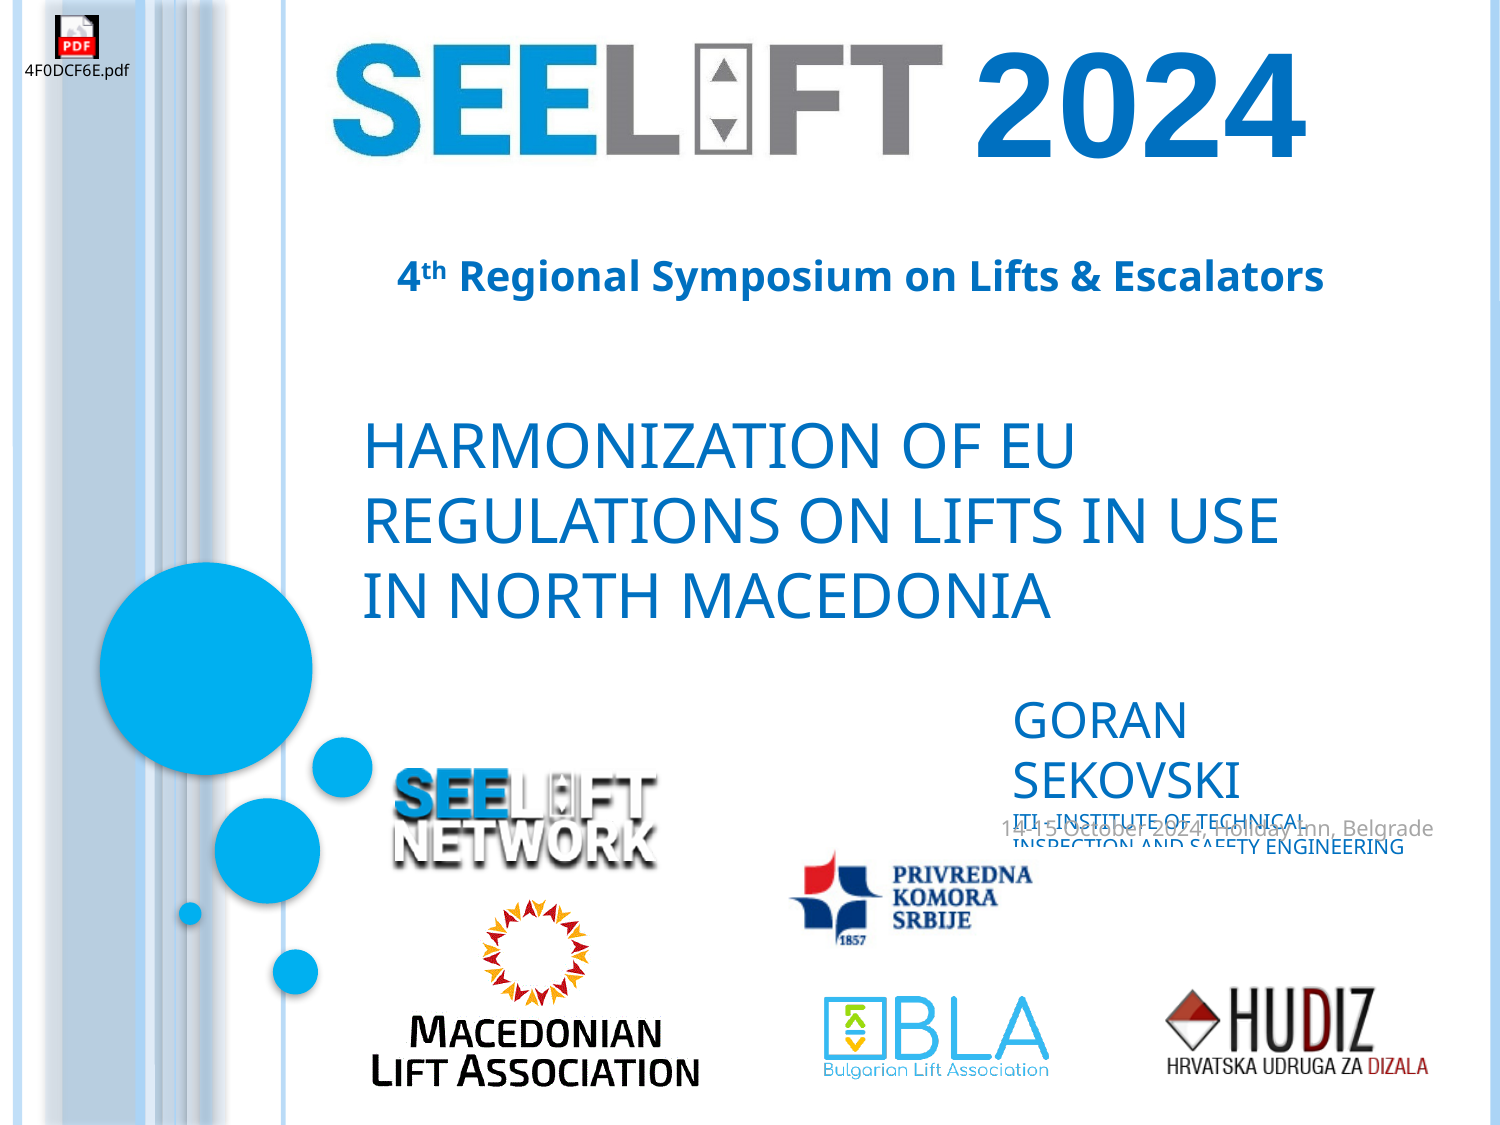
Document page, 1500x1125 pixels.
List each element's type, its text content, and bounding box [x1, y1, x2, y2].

text_box Goran Sekovski ITI - Institute of technical inspection and safety engineering [997, 681, 1431, 806]
text_box 14-15 October 2024, Holiday Inn, Belgrade [985, 806, 1459, 848]
text_box Goran Sekovski ITI - Institute of technical inspection and safety engineering [1240, 848, 1431, 866]
text_box 4th Regional Symposium on Lifts & Escalators [274, 242, 1448, 308]
picture [330, 847, 1237, 1102]
picture [314, 13, 964, 184]
text_box 2024 [958, 0, 1349, 195]
picture [386, 768, 664, 875]
picture [1165, 984, 1444, 1104]
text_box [14, 14, 139, 88]
picture [821, 986, 1065, 1083]
text_box Harmonization of EU regulations on Lifts in use in North Macedonia [347, 398, 1375, 638]
